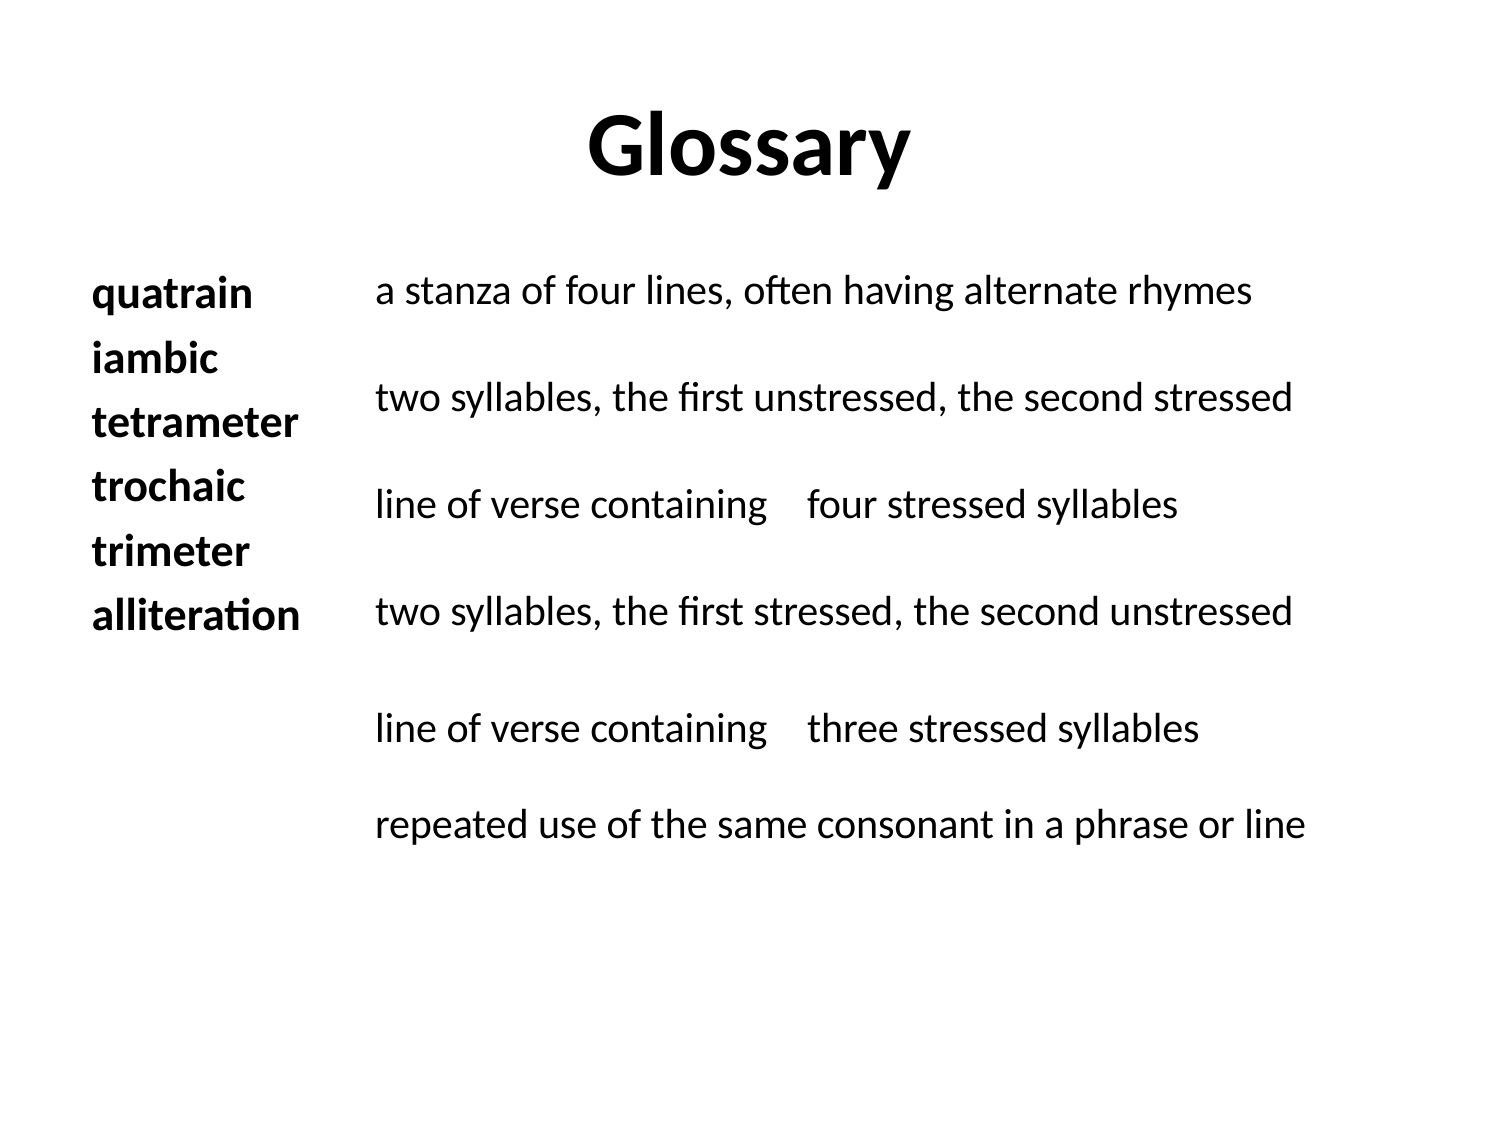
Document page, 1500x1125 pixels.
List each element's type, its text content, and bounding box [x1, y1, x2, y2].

list quatrain iambic tetrameter trochaic trimeter alliteration [76, 255, 361, 882]
list a stanza of four lines, often having alternate rhymes two syllables, the first unstressed, the second stressed line of verse containing four stressed syllables two syllables, the first stressed, the second unstressed line of verse containing three stressed syllables repeated use of the same consonant in a phrase or line [360, 255, 1425, 870]
title Glossary [75, 45, 1425, 233]
